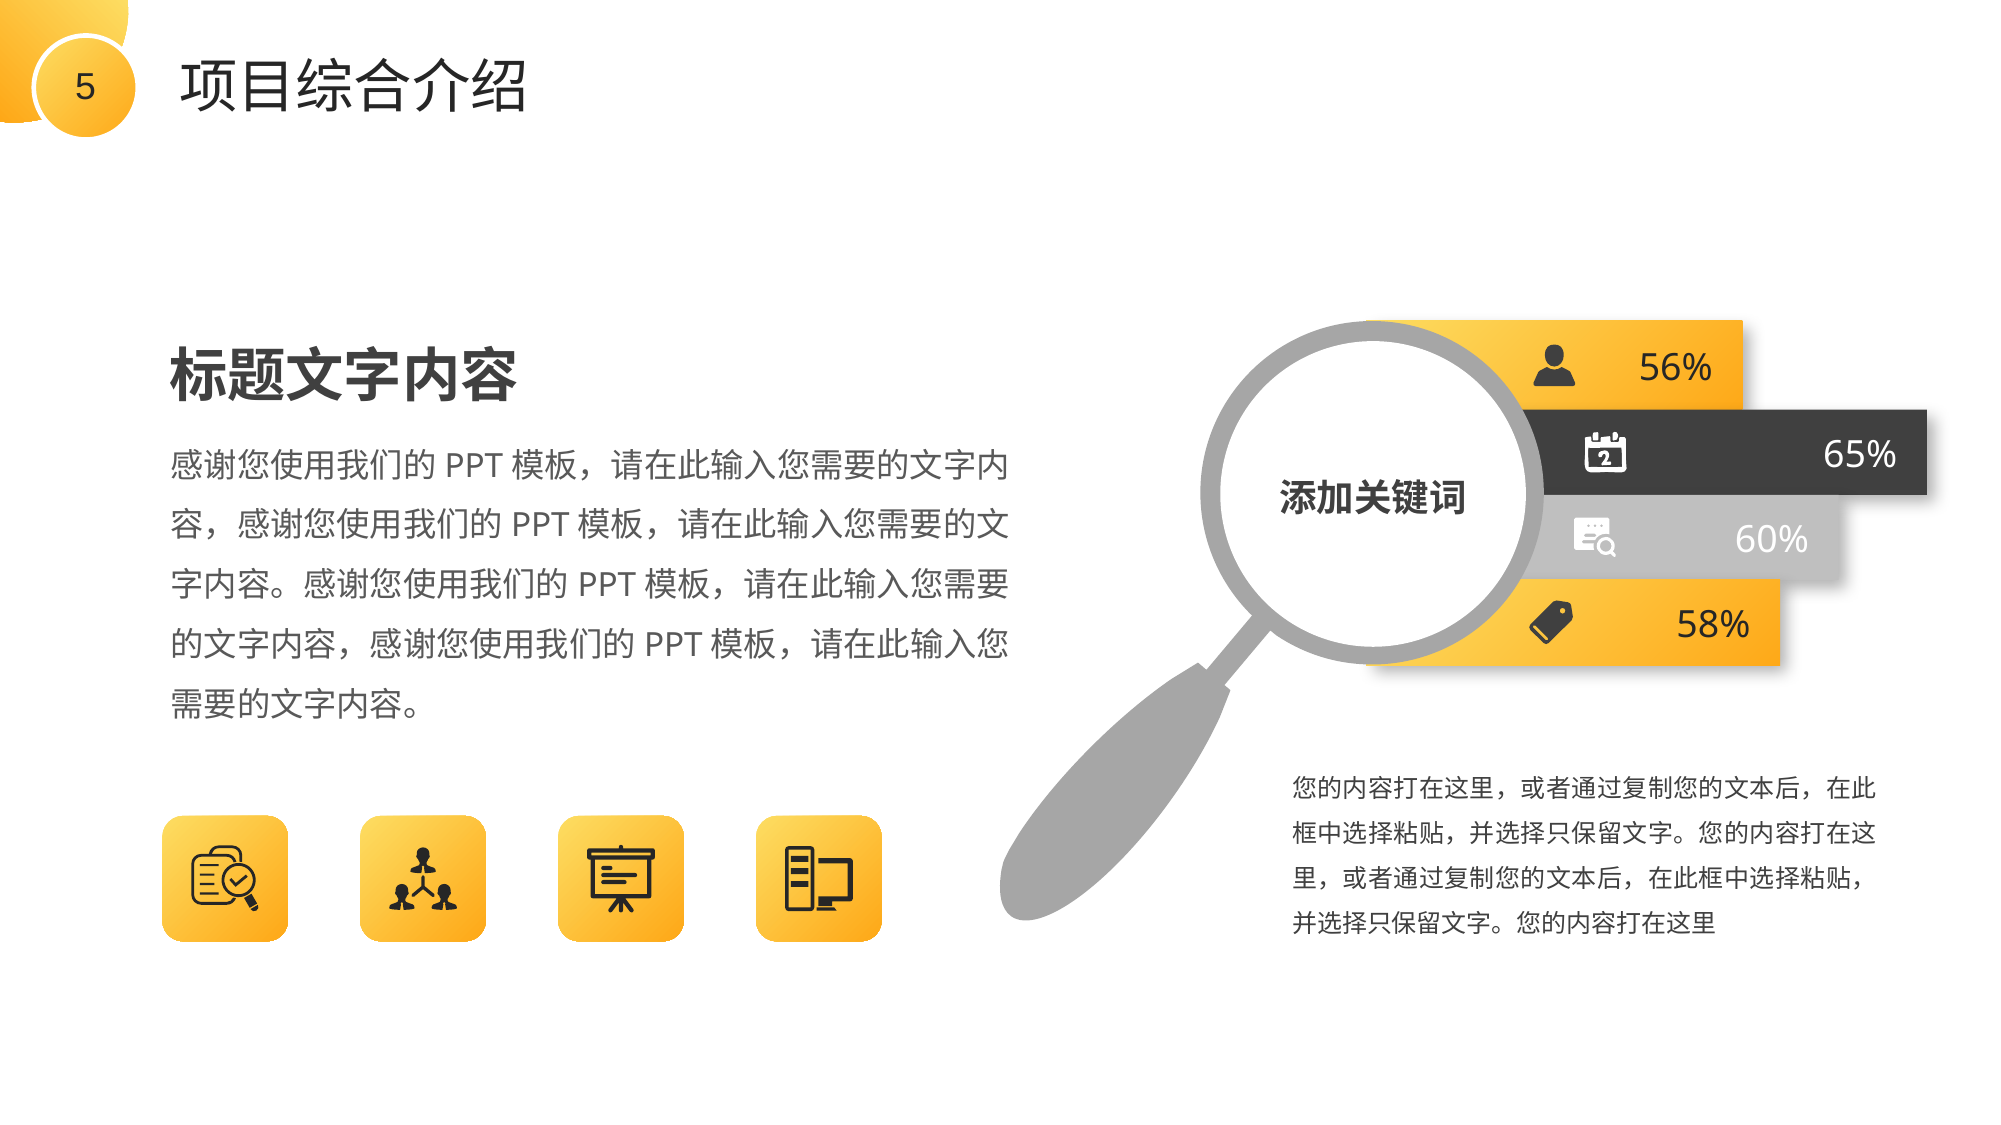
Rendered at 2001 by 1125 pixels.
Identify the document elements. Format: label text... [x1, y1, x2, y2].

text_box 60% [1524, 494, 1840, 581]
text_box [783, 845, 854, 913]
text_box 感谢您使用我们的PPT模板，请在此输入您需要的文字内容，感谢您使用我们的PPT模板，请在此输入您需要的文字内容。感谢您使用我们的PPT模板，请在此输入您需要的文字内容，感谢您使用我们的PPT模板，请在此输入您需要的文字内容。 [155, 416, 1026, 731]
text_box 项目综合介绍 [164, 42, 544, 127]
text_box [190, 844, 260, 913]
text_box [998, 319, 1545, 922]
text_box [1529, 600, 1573, 645]
text_box [1219, 340, 1527, 648]
text_box [359, 814, 487, 943]
text_box [388, 846, 459, 911]
text_box 56% [1391, 320, 1744, 407]
text_box [586, 843, 656, 914]
text_box [161, 814, 289, 943]
text_box [557, 814, 685, 943]
text_box 58% [1386, 579, 1781, 666]
text_box 65% [1524, 409, 1928, 496]
text_box 您的内容打在这里，或者通过复制您的文本后，在此框中选择粘贴，并选择只保留文字。您的内容打在这里，或者通过复制您的文本后，在此框中选择粘贴，并选择只保留文字。您的内容打在这里 [1277, 750, 1893, 945]
text_box [1532, 343, 1577, 388]
text_box [1583, 430, 1628, 474]
text_box 标题文字内容 [154, 330, 588, 416]
text_box 添加关键词 [1247, 468, 1499, 526]
text_box [1573, 516, 1617, 558]
text_box [755, 814, 883, 943]
